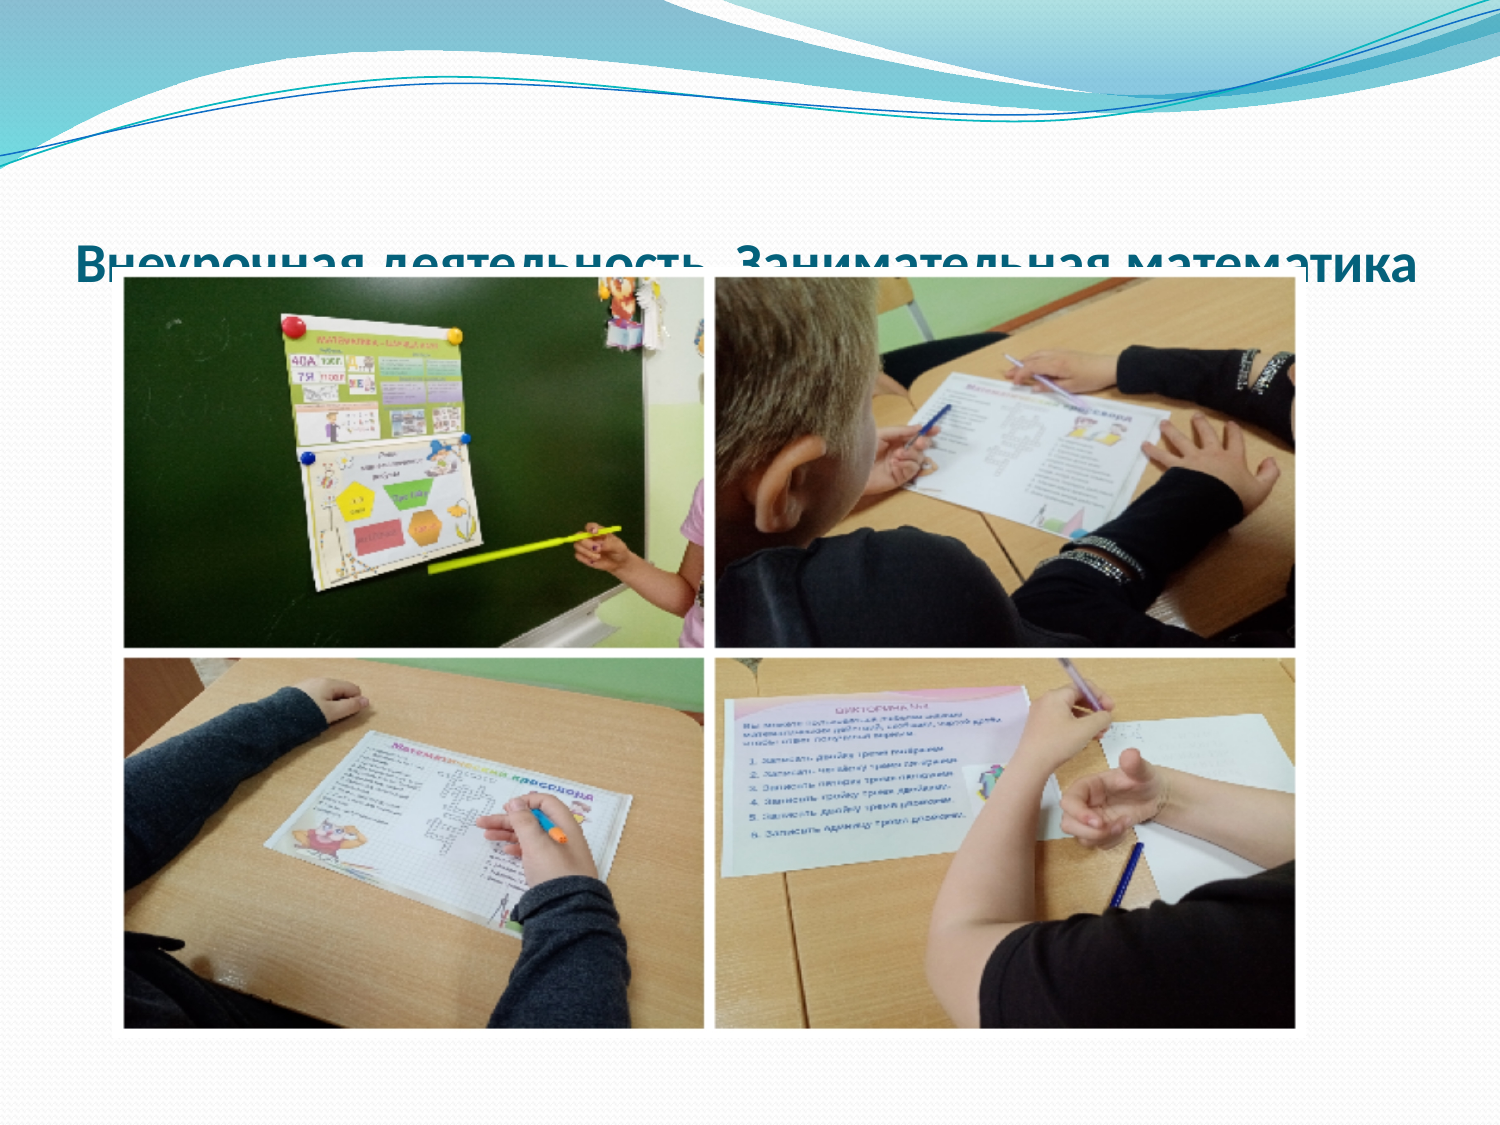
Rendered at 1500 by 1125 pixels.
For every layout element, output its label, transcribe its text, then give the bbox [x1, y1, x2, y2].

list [111, 266, 1306, 1038]
title Внеурочная деятельность. Занимательная математика [75, 149, 1425, 362]
